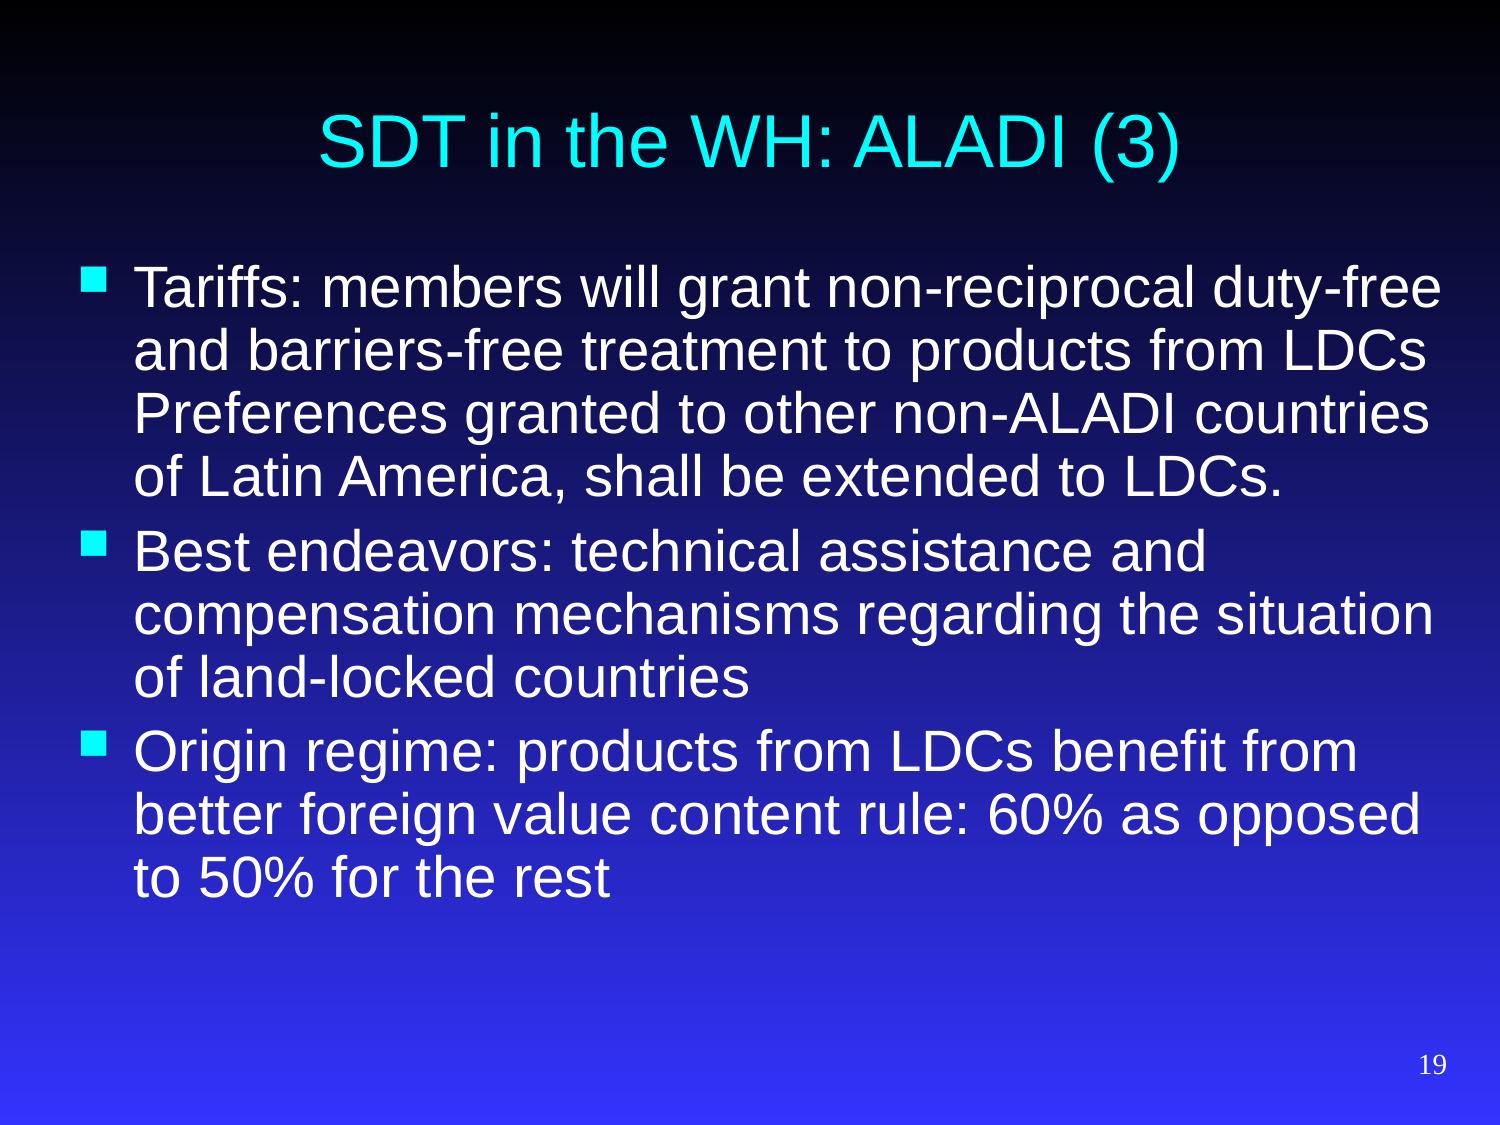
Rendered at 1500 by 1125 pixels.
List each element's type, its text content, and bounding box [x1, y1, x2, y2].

slide_number 19 [1149, 1051, 1463, 1101]
list Tariffs: members will grant non-reciprocal duty-free and barriers-free treatment to products from LDCs Preferences granted to other non-ALADI countries of Latin America, shall be extended to LDCs. Best endeavors: technical assistance and compensation mechanisms regarding the situation of land-locked countries Origin regime: products from LDCs benefit from better foreign value content rule: 60% as opposed to 50% for the rest [62, 249, 1468, 1051]
title SDT in the WH: ALADI (3) [0, 49, 1500, 226]
